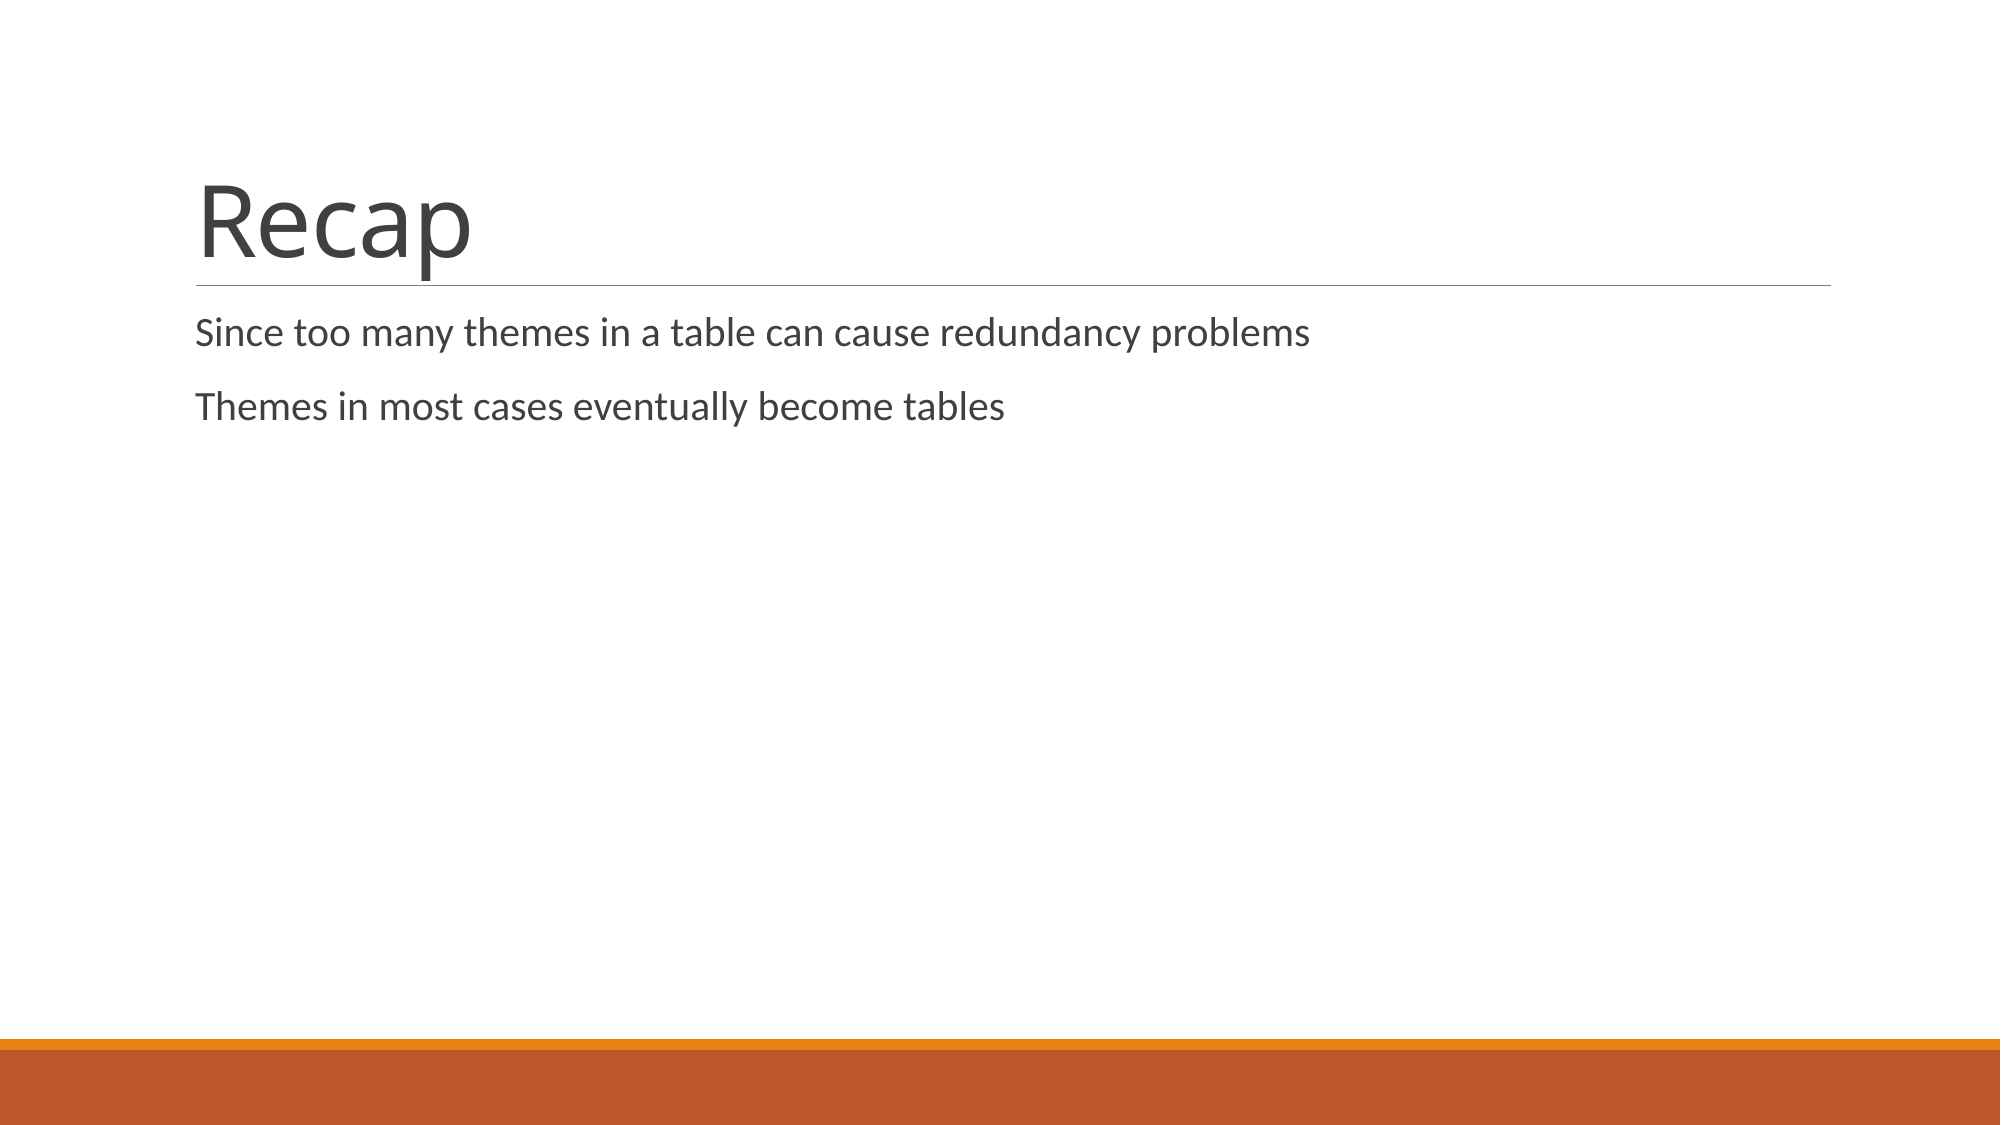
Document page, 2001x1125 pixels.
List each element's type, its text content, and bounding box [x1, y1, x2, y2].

list Since too many themes in a table can cause redundancy problems Themes in most cases eventually become tables [180, 302, 1830, 963]
title Recap [180, 47, 1830, 285]
